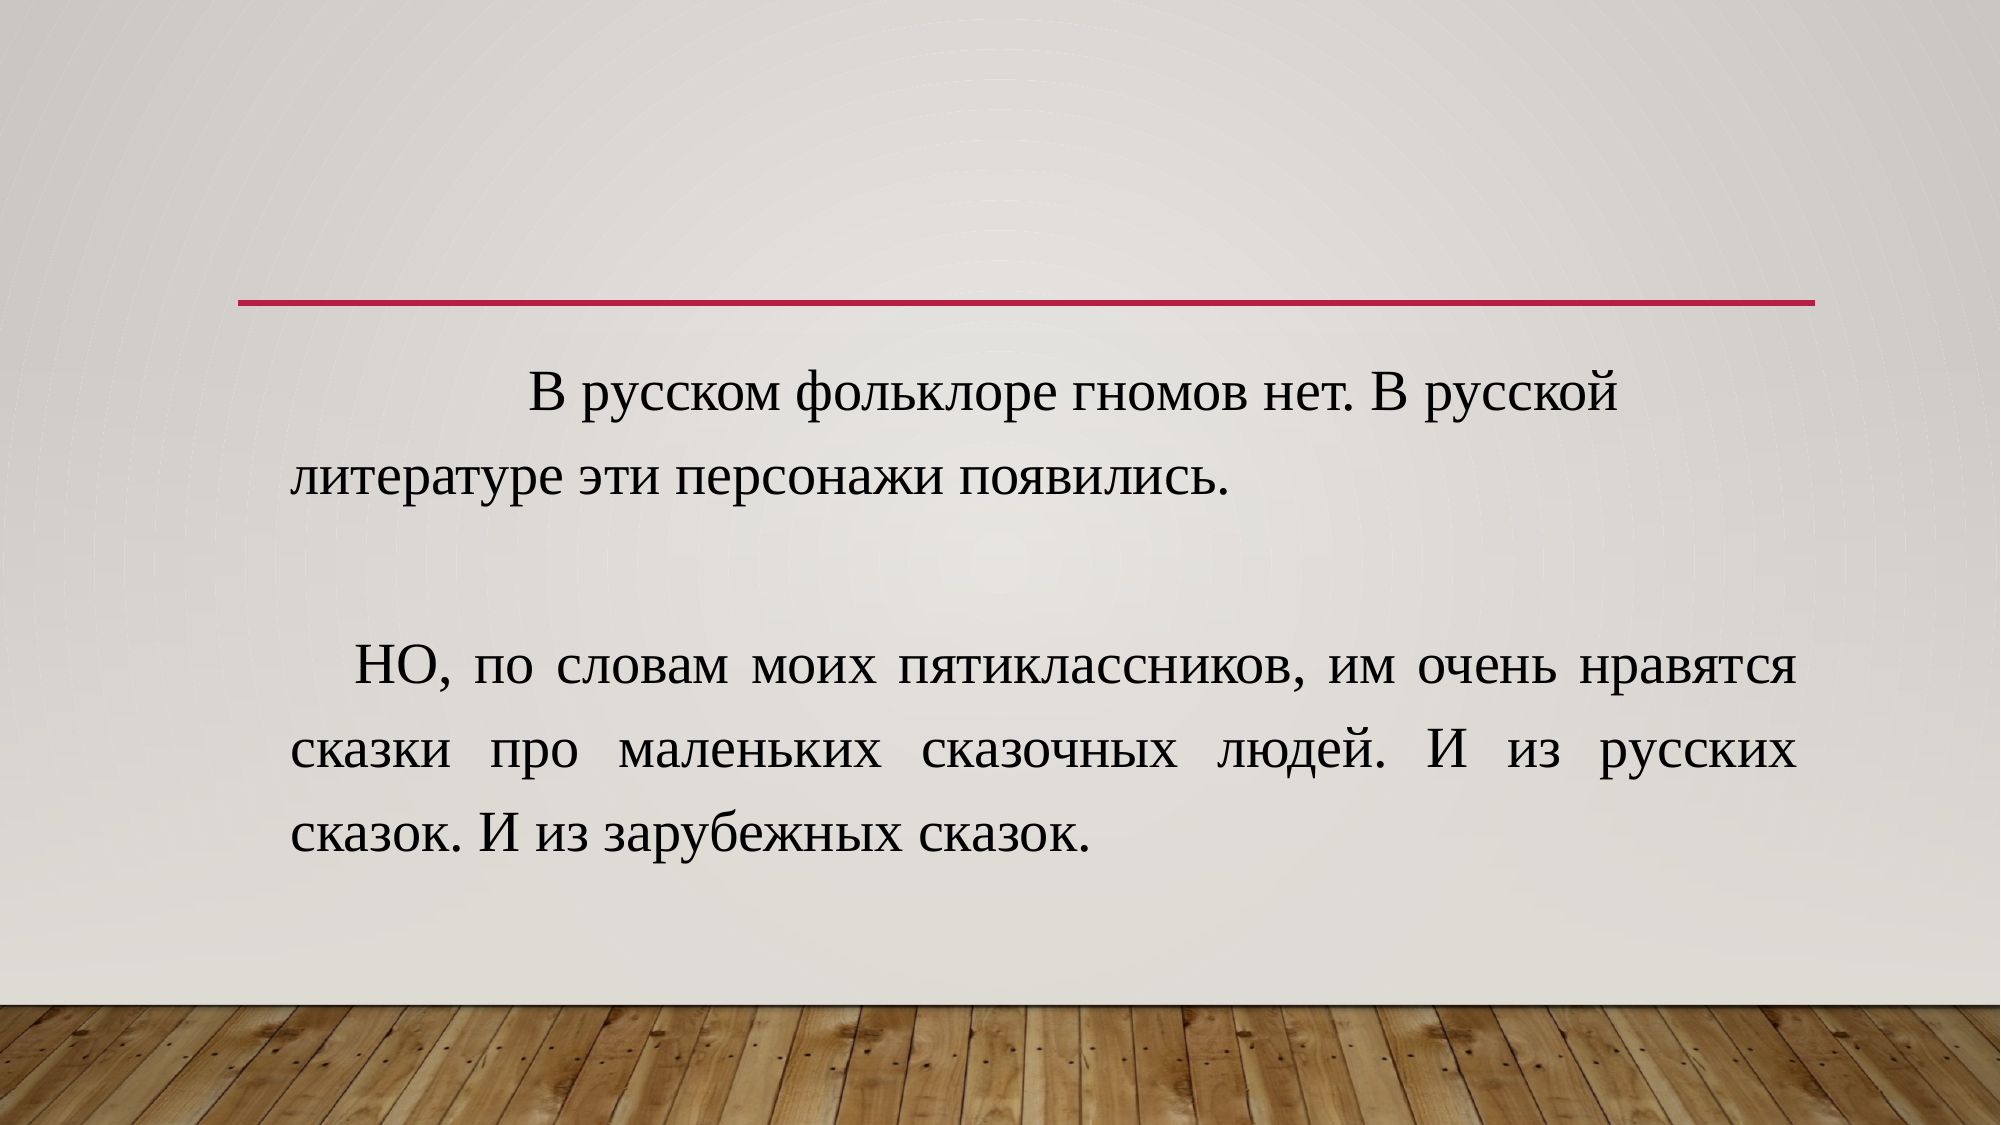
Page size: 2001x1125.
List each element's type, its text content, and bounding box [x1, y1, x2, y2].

list В русском фольклоре гномов нет. В русской литературе эти персонажи появились. НО, по словам моих пятиклассников, им очень нравятся сказки про маленьких сказочных людей. И из русских сказок. И из зарубежных сказок. [238, 330, 1814, 897]
picture [0, 1005, 2000, 1125]
